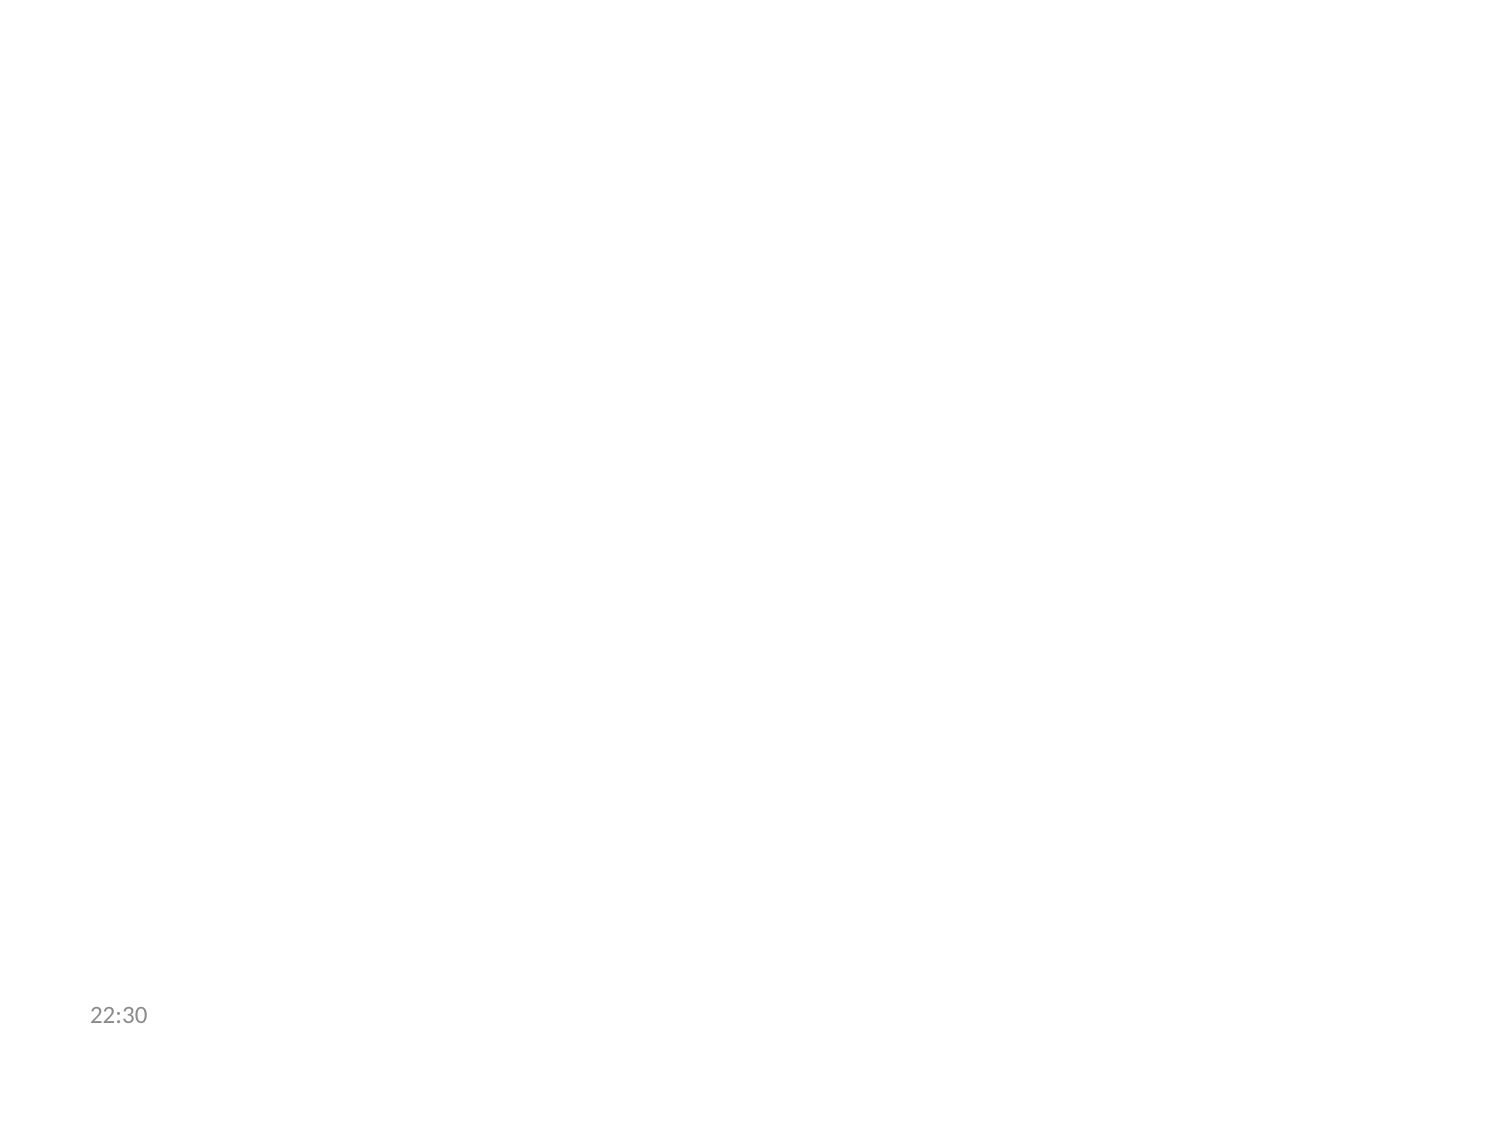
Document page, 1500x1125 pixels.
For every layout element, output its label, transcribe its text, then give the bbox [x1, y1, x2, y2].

text_box 15:35 [75, 983, 425, 1044]
